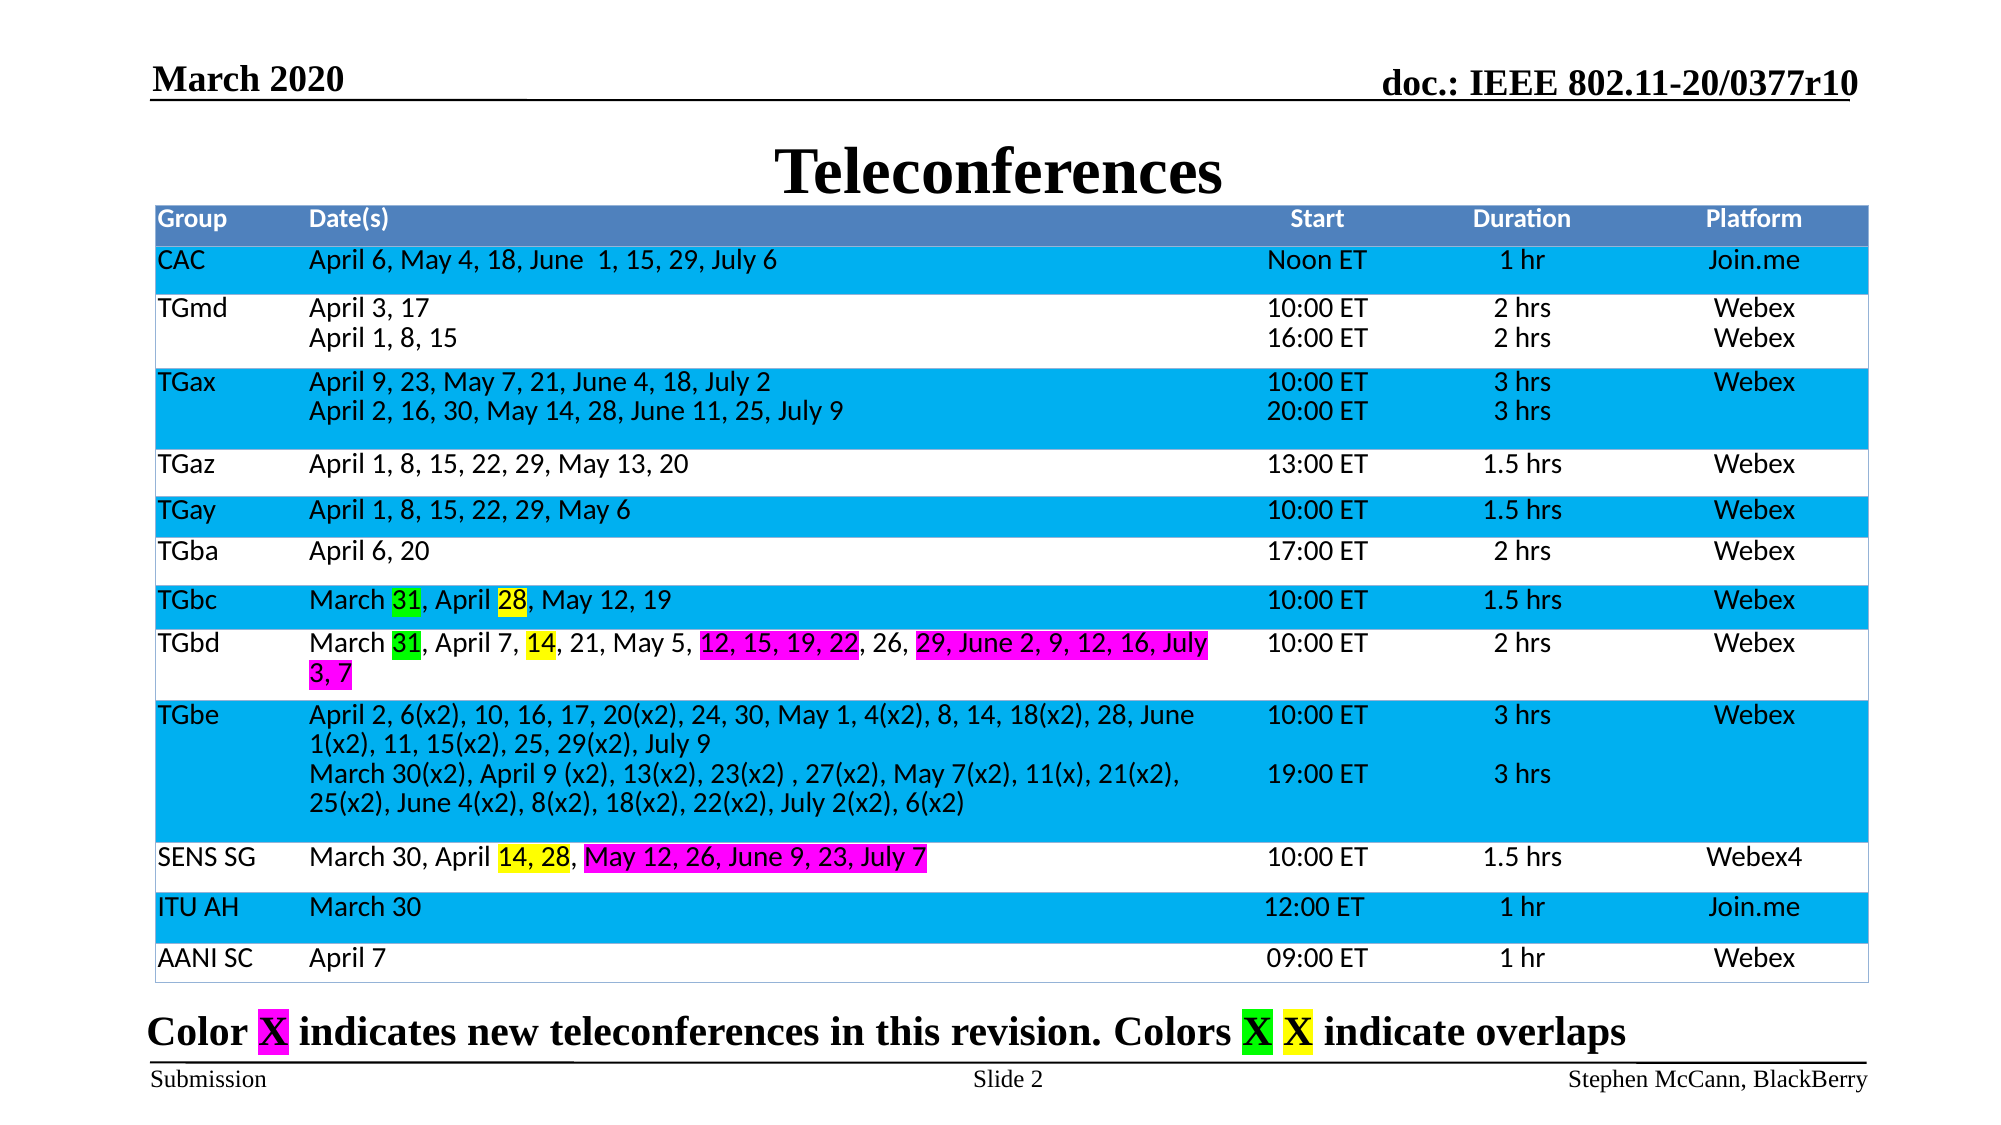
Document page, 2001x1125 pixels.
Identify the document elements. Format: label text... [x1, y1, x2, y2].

table_cell SENS SG [156, 843, 308, 892]
table_cell Webex4 [1641, 843, 1868, 892]
table_cell TGax [156, 369, 308, 449]
table_cell 1.5 hrs [1404, 497, 1641, 537]
table_cell March 30, April 14, 28, May 12, 26, June 9, 23, July 7 [308, 843, 1231, 892]
footer Stephen McCann, BlackBerry [1171, 1062, 1869, 1093]
table_cell Webex [1641, 497, 1868, 537]
table_cell 12:00 ET [1231, 893, 1404, 943]
table_cell 1.5 hrs [1404, 450, 1641, 496]
table_cell Webex [1641, 450, 1868, 496]
table_cell TGbe [156, 701, 308, 842]
table_cell 1 hr [1404, 944, 1641, 982]
table_cell Webex [1641, 630, 1868, 700]
table_cell 3 hrs 3 hrs [1404, 701, 1641, 842]
table_cell Webex [1641, 586, 1868, 629]
table_cell TGay [156, 497, 308, 537]
table_cell 10:00 ET 19:00 ET [1231, 701, 1404, 842]
table_cell TGaz [156, 450, 308, 496]
table_cell Webex [1641, 701, 1868, 842]
table_cell Join.me [1641, 247, 1868, 294]
table_cell AANI SC [156, 944, 308, 982]
table_cell 10:00 ET 20:00 ET [1231, 369, 1404, 449]
table_cell March 30 [308, 893, 1231, 943]
text_box Color X indicates new teleconferences in this revision. Colors X X indicate overlaps [131, 996, 1900, 1062]
table_cell 10:00 ET [1231, 497, 1404, 537]
slide_number Slide 2 [950, 1062, 1067, 1123]
table_header Duration [1404, 206, 1641, 246]
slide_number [152, 54, 563, 100]
table_cell CAC [156, 247, 308, 294]
table_cell Webex [1641, 538, 1868, 585]
title Teleconferences [149, 112, 1850, 223]
table_cell 1.5 hrs [1404, 843, 1641, 892]
table_cell 17:00 ET [1231, 538, 1404, 585]
table_cell 1 hr [1404, 893, 1641, 943]
table_header Start [1231, 206, 1404, 246]
table_cell 09:00 ET [1231, 944, 1404, 982]
table_cell April 6, 20 [308, 538, 1231, 585]
table_cell TGbd [156, 630, 308, 700]
table_cell April 6, May 4, 18, June 1, 15, 29, July 6 [308, 247, 1231, 294]
table_cell 10:00 ET [1231, 630, 1404, 700]
table_header Group [156, 206, 308, 246]
table_cell April 1, 8, 15, 22, 29, May 13, 20 [308, 450, 1231, 496]
table_cell ITU AH [156, 893, 308, 943]
table_cell April 7 [308, 944, 1231, 982]
table_header Platform [1641, 206, 1868, 246]
table_cell April 9, 23, May 7, 21, June 4, 18, July 2 April 2, 16, 30, May 14, 28, June 11, 25, July 9 [308, 369, 1231, 449]
table_cell March 31, April 28, May 12, 19 [308, 586, 1231, 629]
table_cell TGmd [156, 295, 308, 368]
table_cell TGba [156, 538, 308, 585]
table_cell Join.me [1641, 893, 1868, 943]
table_cell April 1, 8, 15, 22, 29, May 6 [308, 497, 1231, 537]
table_cell 1.5 hrs [1404, 586, 1641, 629]
table_cell 10:00 ET [1231, 586, 1404, 629]
table_cell 13:00 ET [1231, 450, 1404, 496]
table_header Date(s) [308, 206, 1231, 246]
table_cell TGbc [156, 586, 308, 629]
table_cell Webex Webex [1641, 295, 1868, 368]
table_cell 2 hrs [1404, 538, 1641, 585]
table_cell Webex [1641, 944, 1868, 982]
table_cell Noon ET [1231, 247, 1404, 294]
table_cell 2 hrs 2 hrs [1404, 295, 1641, 368]
table_cell 1 hr [1404, 247, 1641, 294]
table_cell 10:00 ET [1231, 843, 1404, 892]
table_cell 2 hrs [1404, 630, 1641, 700]
table_cell April 2, 6(x2), 10, 16, 17, 20(x2), 24, 30, May 1, 4(x2), 8, 14, 18(x2), 28, June 1(x2), 11, 15(x2), 25, 29(x2), July 9 March 30(x2), April 9 (x2), 13(x2), 23(x2) , 27(x2), May 7(x2), 11(x), 21(x2), 25(x2), June 4(x2), 8(x2), 18(x2), 22(x2), July 2(x2), 6(x2) [308, 701, 1231, 842]
table_cell 3 hrs 3 hrs [1404, 369, 1641, 449]
table_cell 10:00 ET 16:00 ET [1231, 295, 1404, 368]
table_cell April 3, 17 April 1, 8, 15 [308, 295, 1231, 368]
table_cell Webex [1641, 369, 1868, 449]
table_cell March 31, April 7, 14, 21, May 5, 12, 15, 19, 22, 26, 29, June 2, 9, 12, 16, July 3, 7 [308, 630, 1231, 700]
